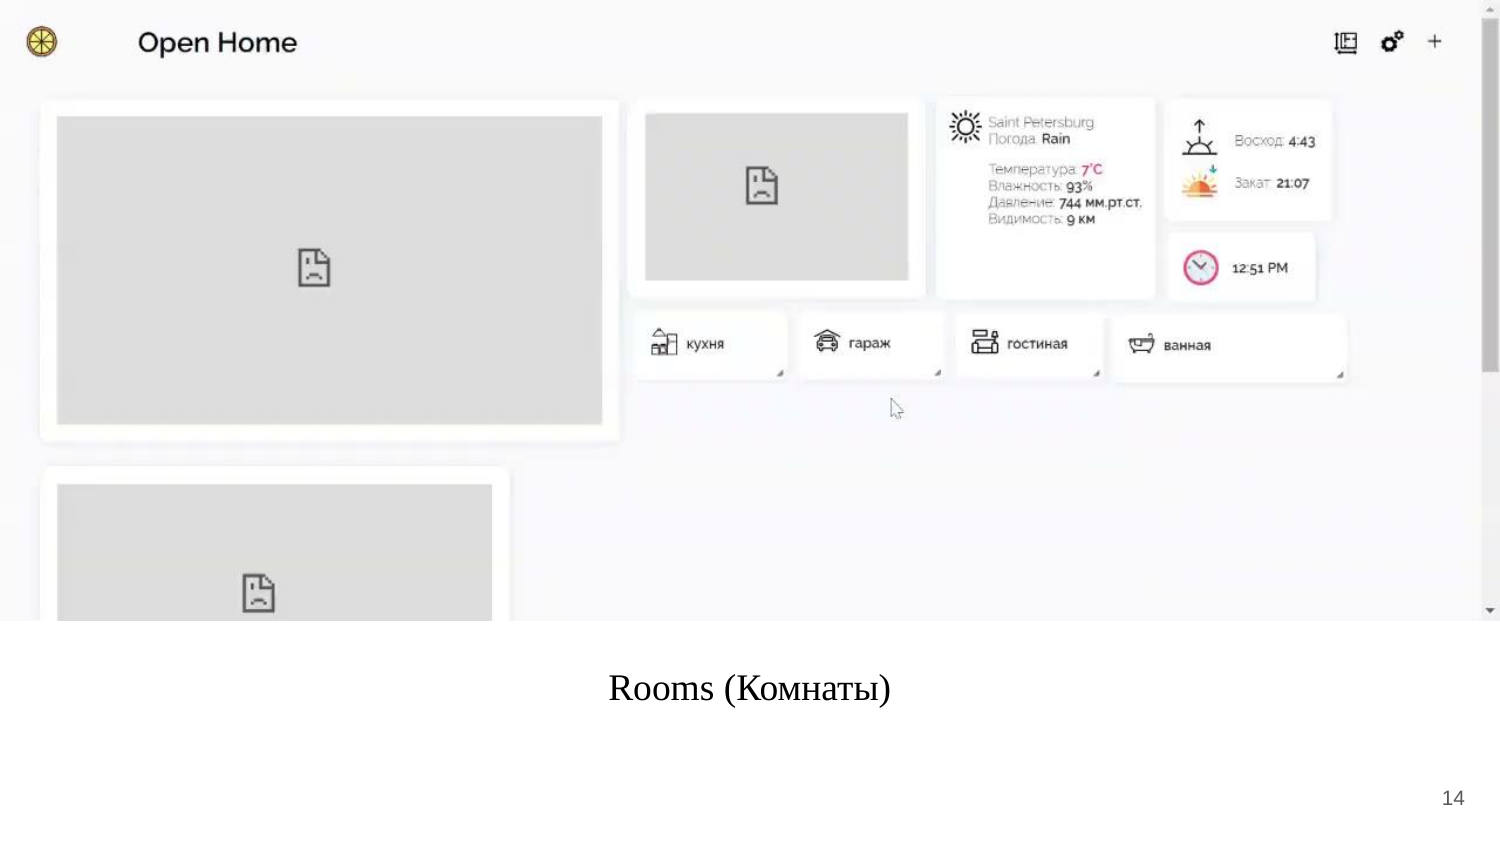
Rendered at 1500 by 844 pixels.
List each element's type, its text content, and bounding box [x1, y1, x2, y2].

slide_number ‹#› [1389, 764, 1480, 830]
picture [0, 0, 1500, 622]
list Rooms (Комнаты) [51, 641, 1449, 750]
